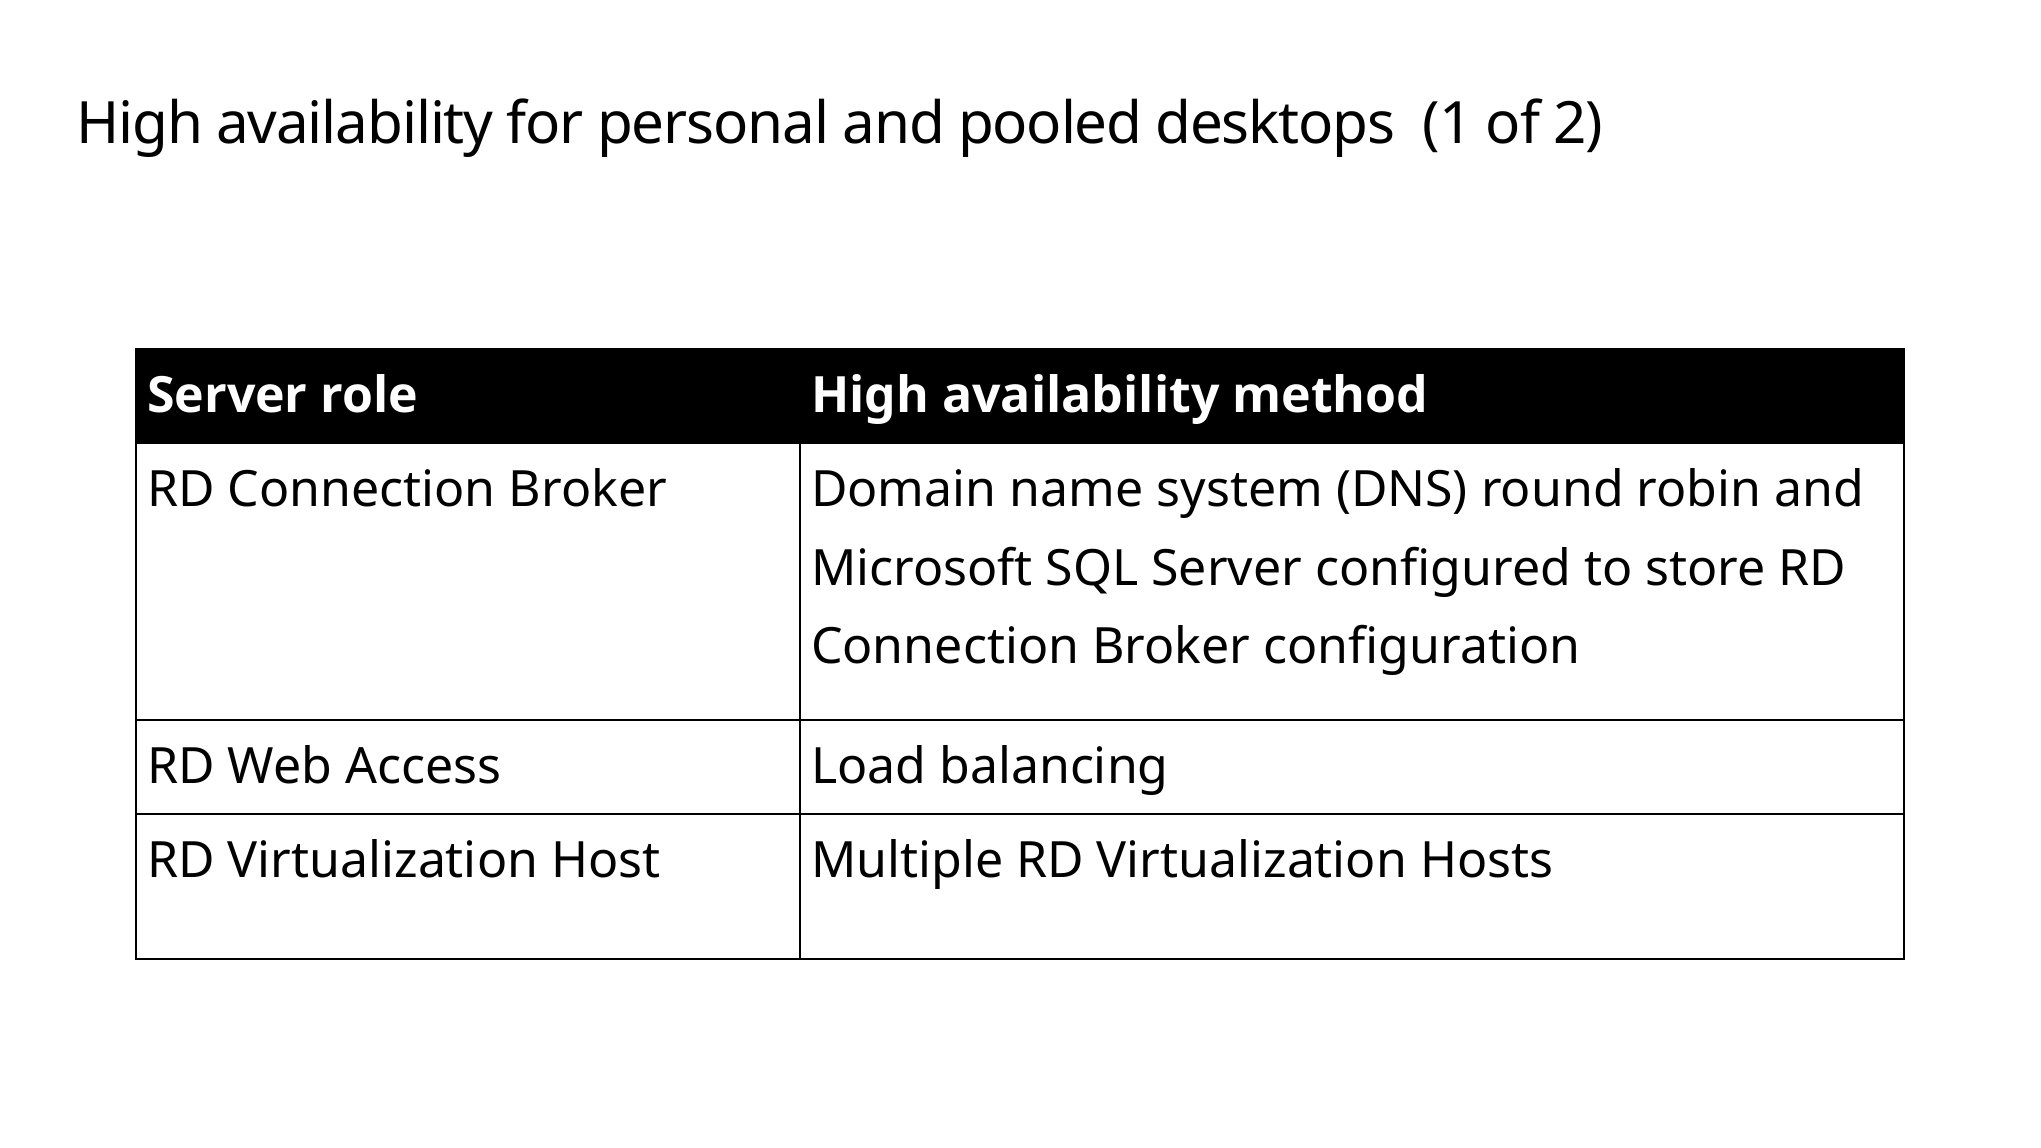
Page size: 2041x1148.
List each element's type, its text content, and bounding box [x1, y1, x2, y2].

table_cell Multiple RD Virtualization Hosts [801, 815, 1903, 958]
table_cell RD Connection Broker [137, 444, 799, 719]
table_cell RD Virtualization Host [137, 815, 799, 958]
table_cell Domain name system (DNS) round robin and Microsoft SQL Server configured to store RD Connection Broker configuration [801, 444, 1903, 719]
table_header Server role [137, 350, 799, 442]
table_header High availability method [801, 350, 1903, 442]
title High availability for personal and pooled desktops (1 of 2) [76, 93, 1968, 161]
table_cell RD Web Access [137, 721, 799, 813]
table_cell Load balancing [801, 721, 1903, 813]
